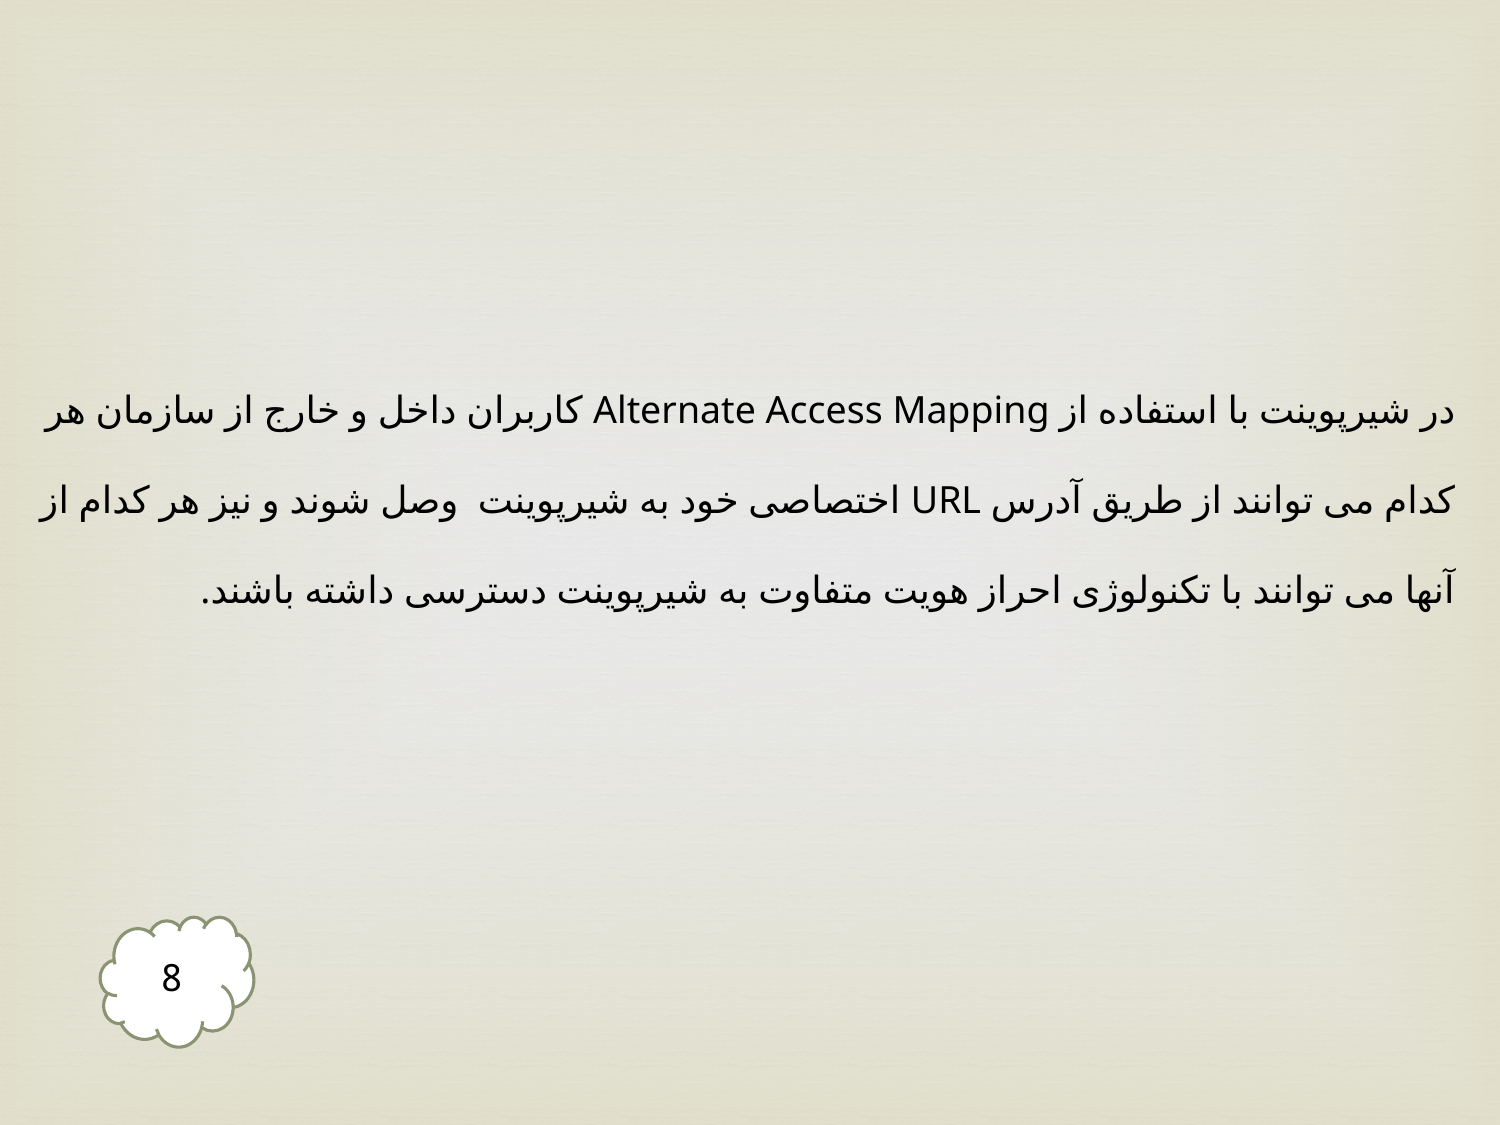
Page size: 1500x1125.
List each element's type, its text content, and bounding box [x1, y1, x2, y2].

text_box در شیرپوینت با استفاده از Alternate Access Mapping کاربران داخل و خارج از سازمان هر کدام می توانند از طریق آدرس URL اختصاصی خود به شیرپوینت وصل شوند و نیز هر کدام از آنها می توانند با تکنولوژی احراز هویت متفاوت به شیرپوینت دسترسی داشته باشند. [11, 333, 1471, 619]
